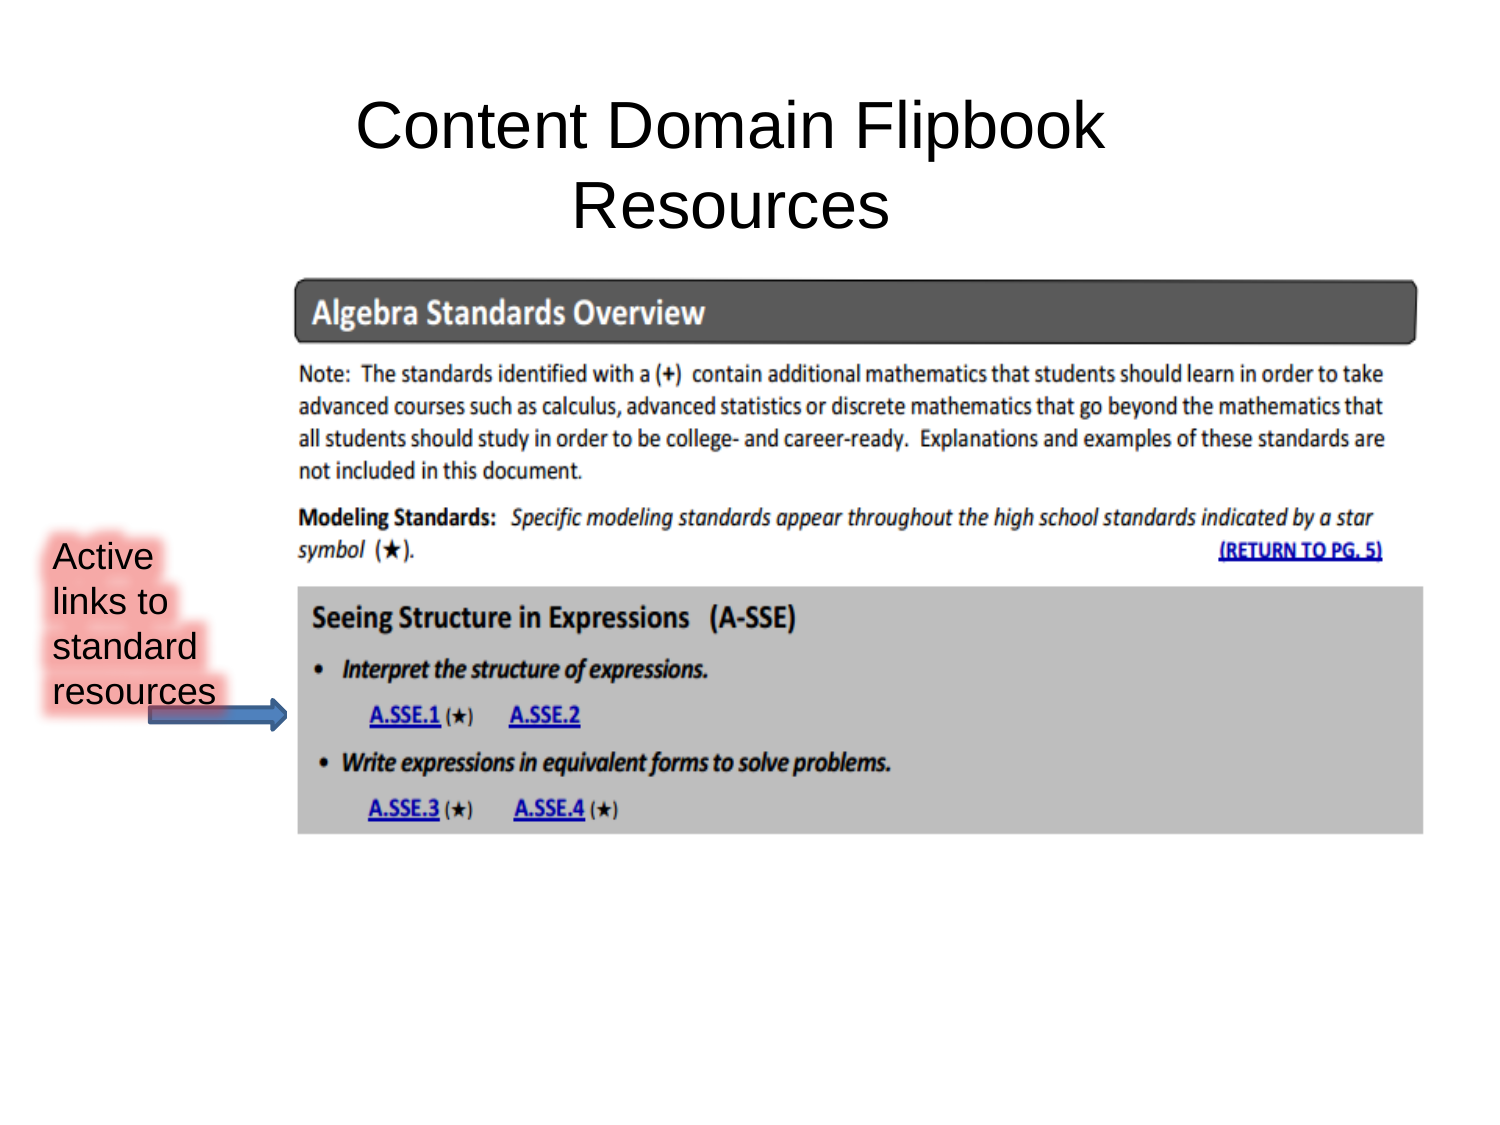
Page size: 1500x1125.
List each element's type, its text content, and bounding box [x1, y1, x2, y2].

picture [287, 262, 1426, 838]
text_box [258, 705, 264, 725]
text_box Content Domain Flipbook Resources [187, 74, 1275, 250]
text_box Active links to standard resources [37, 524, 250, 720]
text_box [263, 698, 282, 732]
